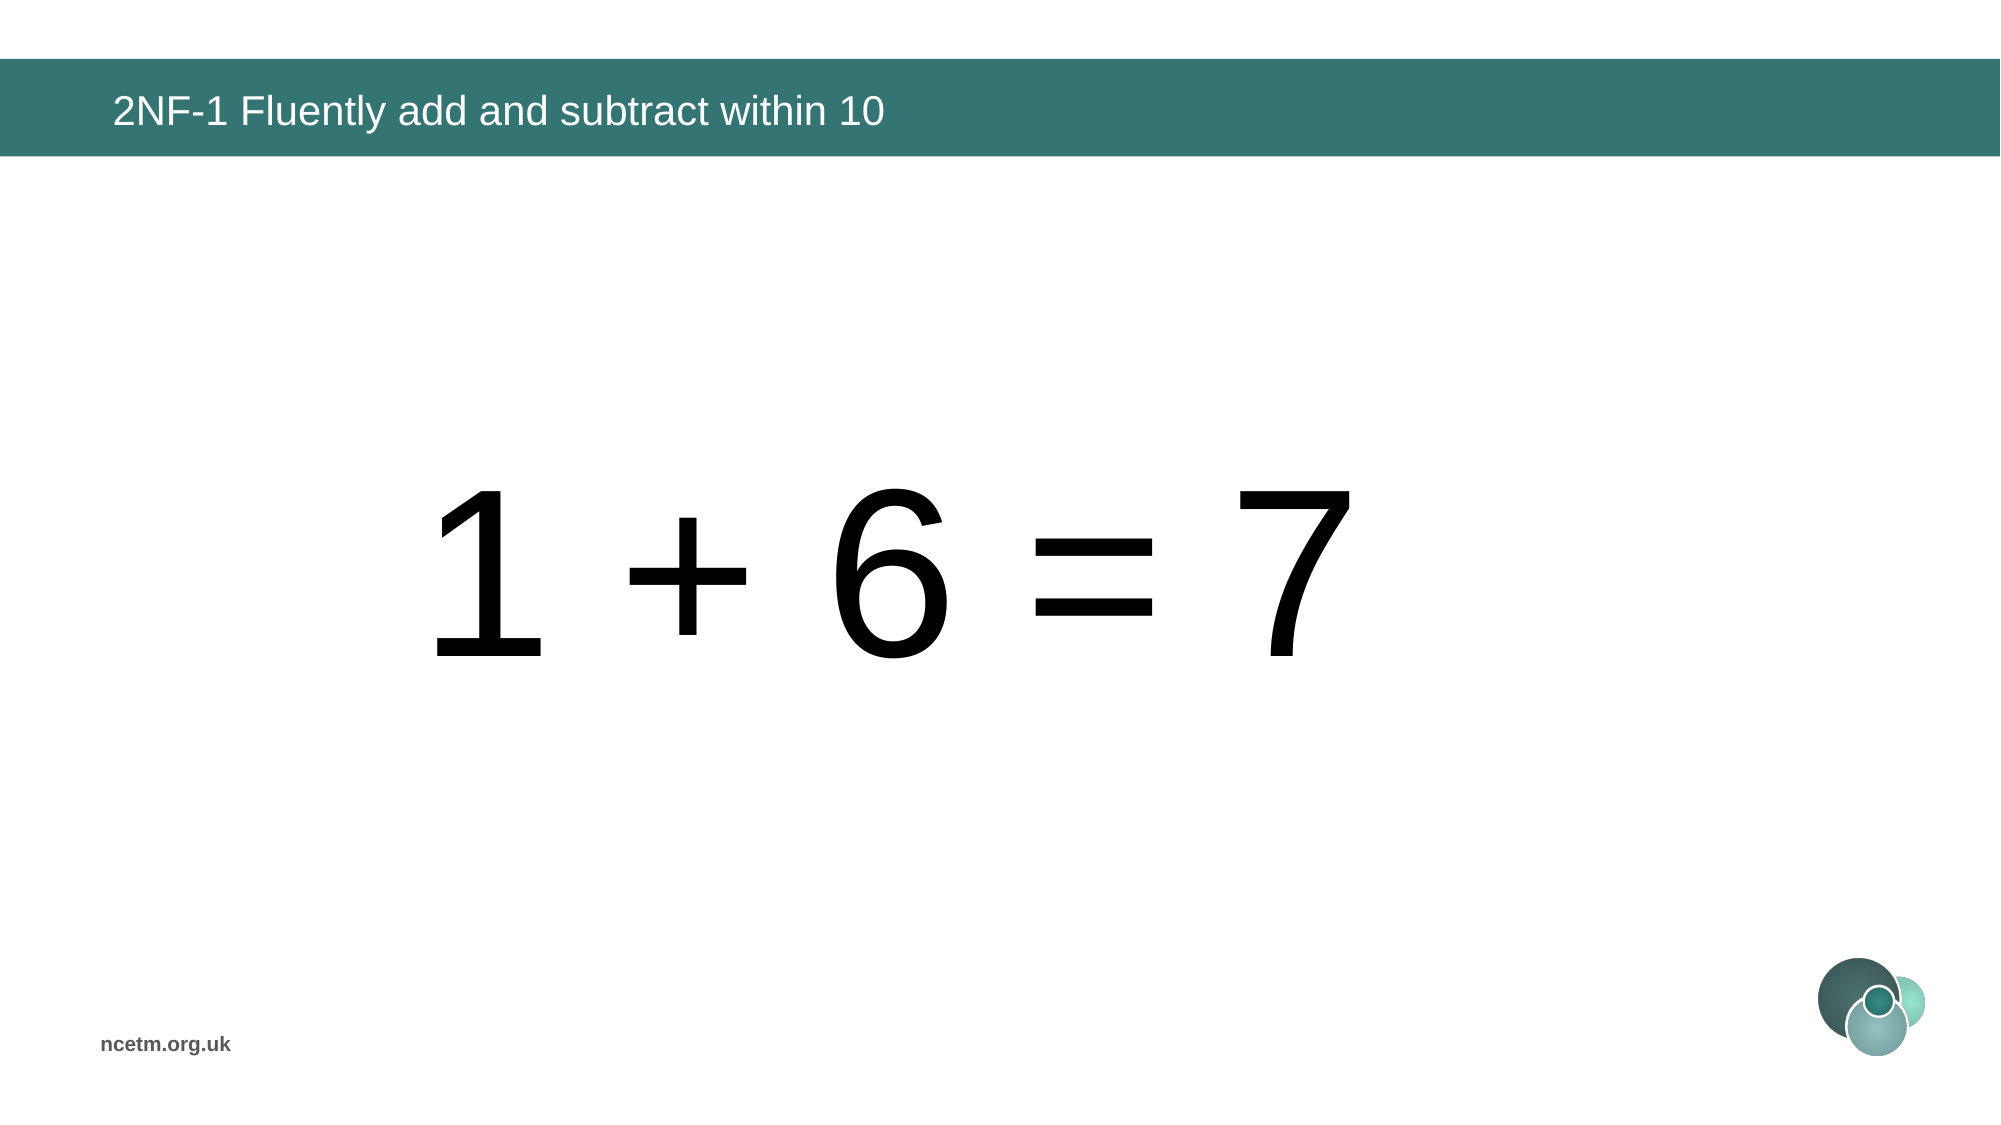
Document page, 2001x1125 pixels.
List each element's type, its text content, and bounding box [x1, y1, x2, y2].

text_box 1 + 6 = [404, 409, 1213, 712]
picture [1818, 958, 1925, 1056]
text_box 7 [1213, 409, 1377, 712]
title 2NF-1 Fluently add and subtract within 10 [97, 76, 1945, 147]
